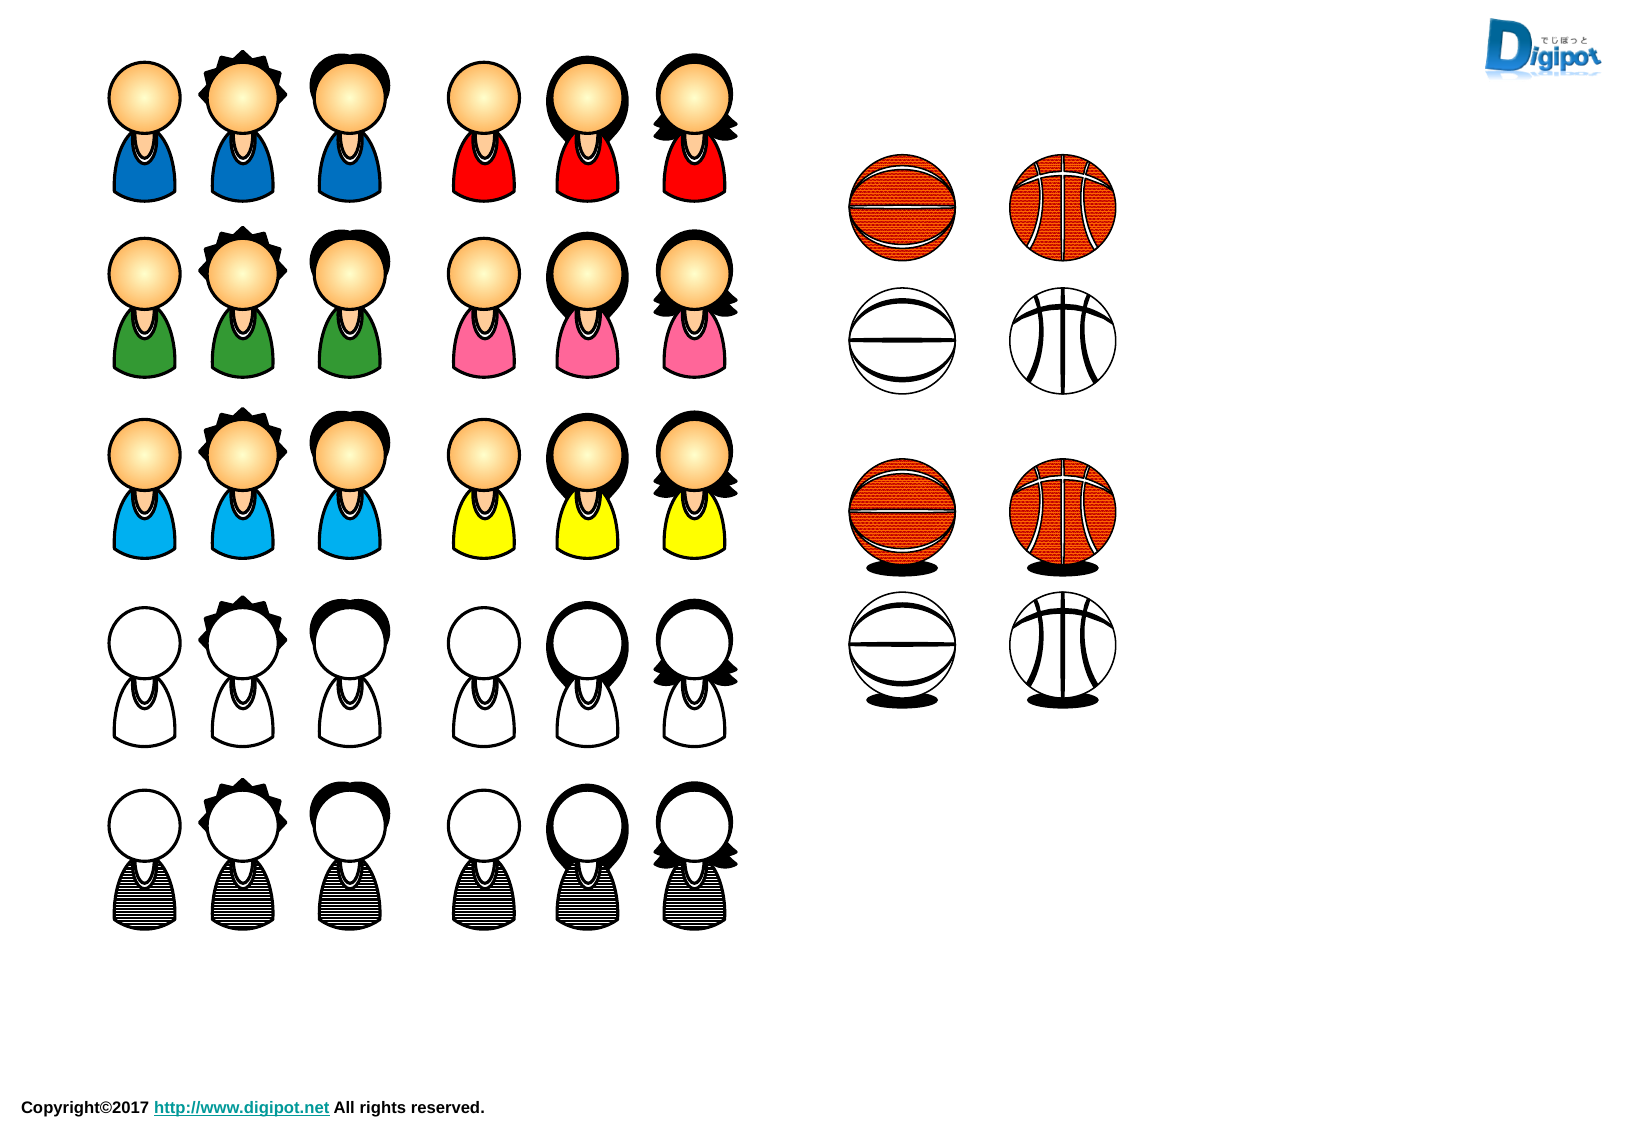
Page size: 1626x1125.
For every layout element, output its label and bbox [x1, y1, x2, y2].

text_box [310, 600, 389, 747]
text_box [199, 408, 287, 559]
text_box [448, 789, 520, 930]
text_box [848, 287, 956, 395]
text_box [310, 782, 389, 930]
text_box [108, 61, 181, 202]
text_box [448, 61, 520, 202]
text_box [1009, 591, 1116, 709]
text_box [448, 237, 520, 378]
text_box [657, 54, 732, 202]
text_box [108, 789, 181, 930]
text_box [657, 782, 732, 930]
text_box [547, 414, 628, 559]
text_box [310, 54, 389, 202]
text_box [310, 412, 389, 559]
text_box [310, 230, 389, 378]
text_box [657, 230, 732, 378]
text_box [657, 599, 732, 747]
text_box [848, 154, 956, 261]
text_box [108, 237, 181, 378]
text_box [448, 607, 520, 747]
text_box [547, 602, 628, 747]
text_box [108, 419, 181, 559]
text_box [657, 411, 732, 559]
text_box [547, 784, 628, 930]
text_box [547, 233, 628, 378]
text_box [1009, 287, 1116, 395]
text_box [848, 458, 956, 577]
text_box [199, 227, 287, 378]
text_box [848, 591, 956, 709]
text_box [108, 607, 181, 747]
text_box [199, 778, 287, 930]
picture [1485, 18, 1602, 82]
text_box [1009, 154, 1116, 261]
text_box [547, 56, 628, 202]
text_box [199, 596, 287, 747]
text_box [448, 419, 520, 559]
text_box [1009, 458, 1116, 577]
text_box [199, 51, 287, 202]
